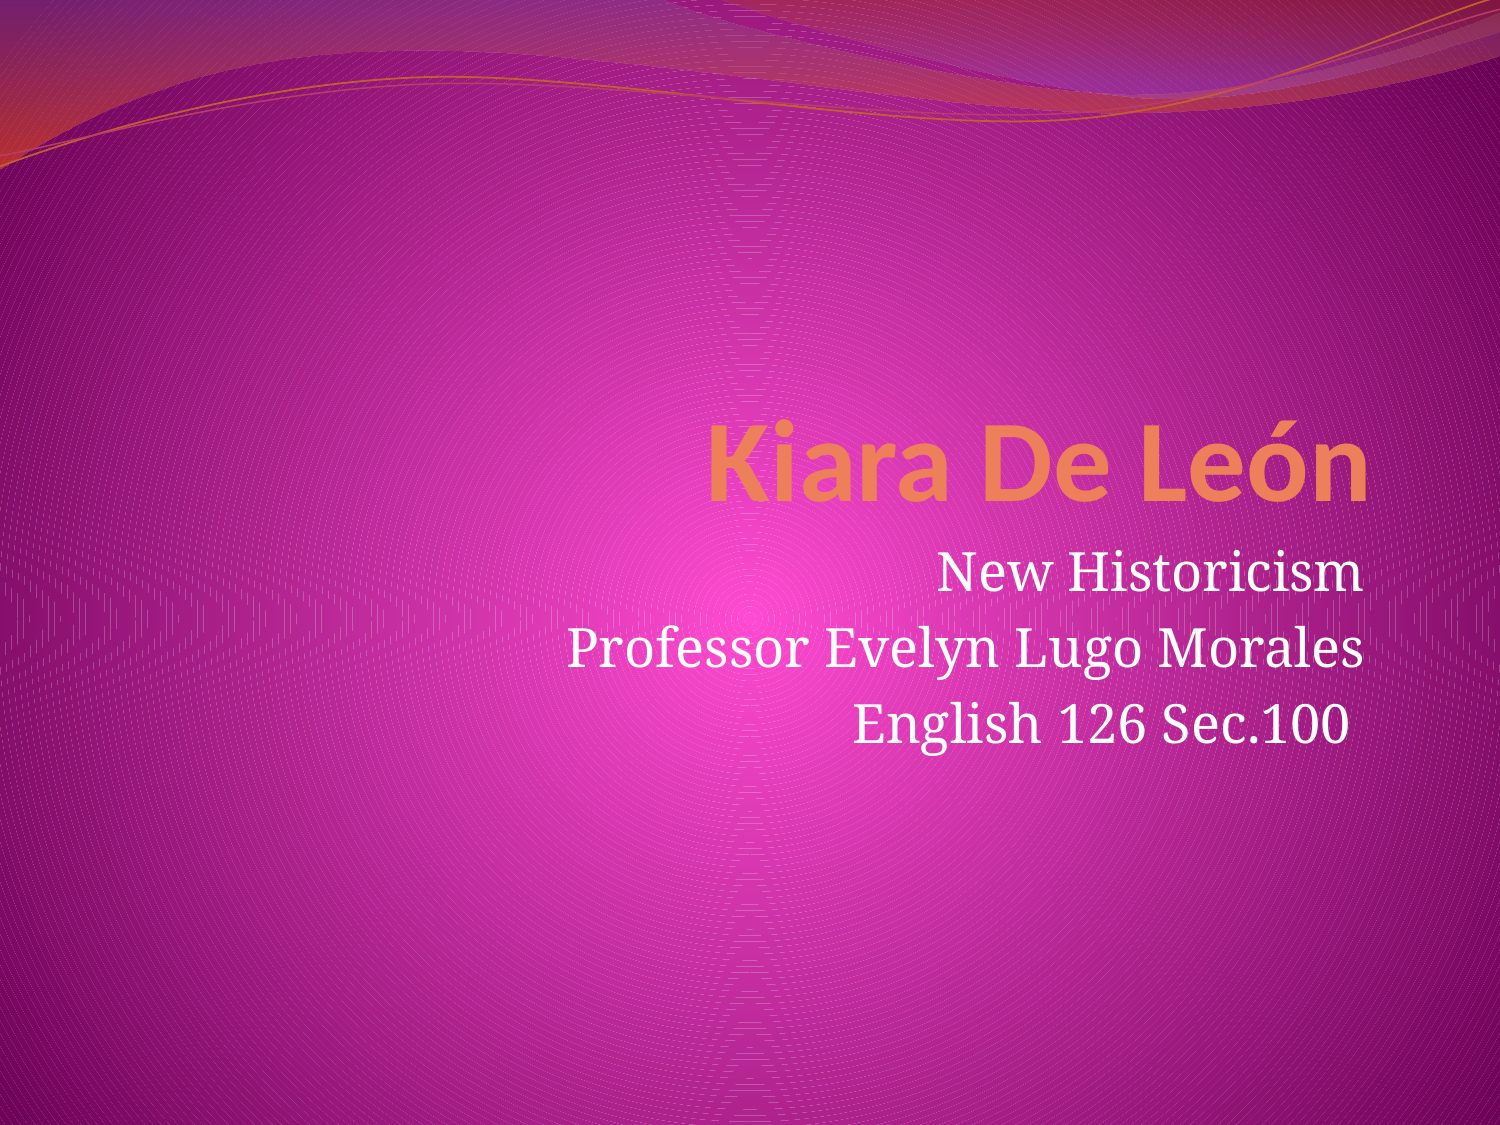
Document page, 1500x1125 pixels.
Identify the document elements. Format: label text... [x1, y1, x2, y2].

title Kiara De León [87, 224, 1376, 525]
subtitle New Historicism Professor Evelyn Lugo Morales English 126 Sec.100 [87, 529, 1376, 818]
